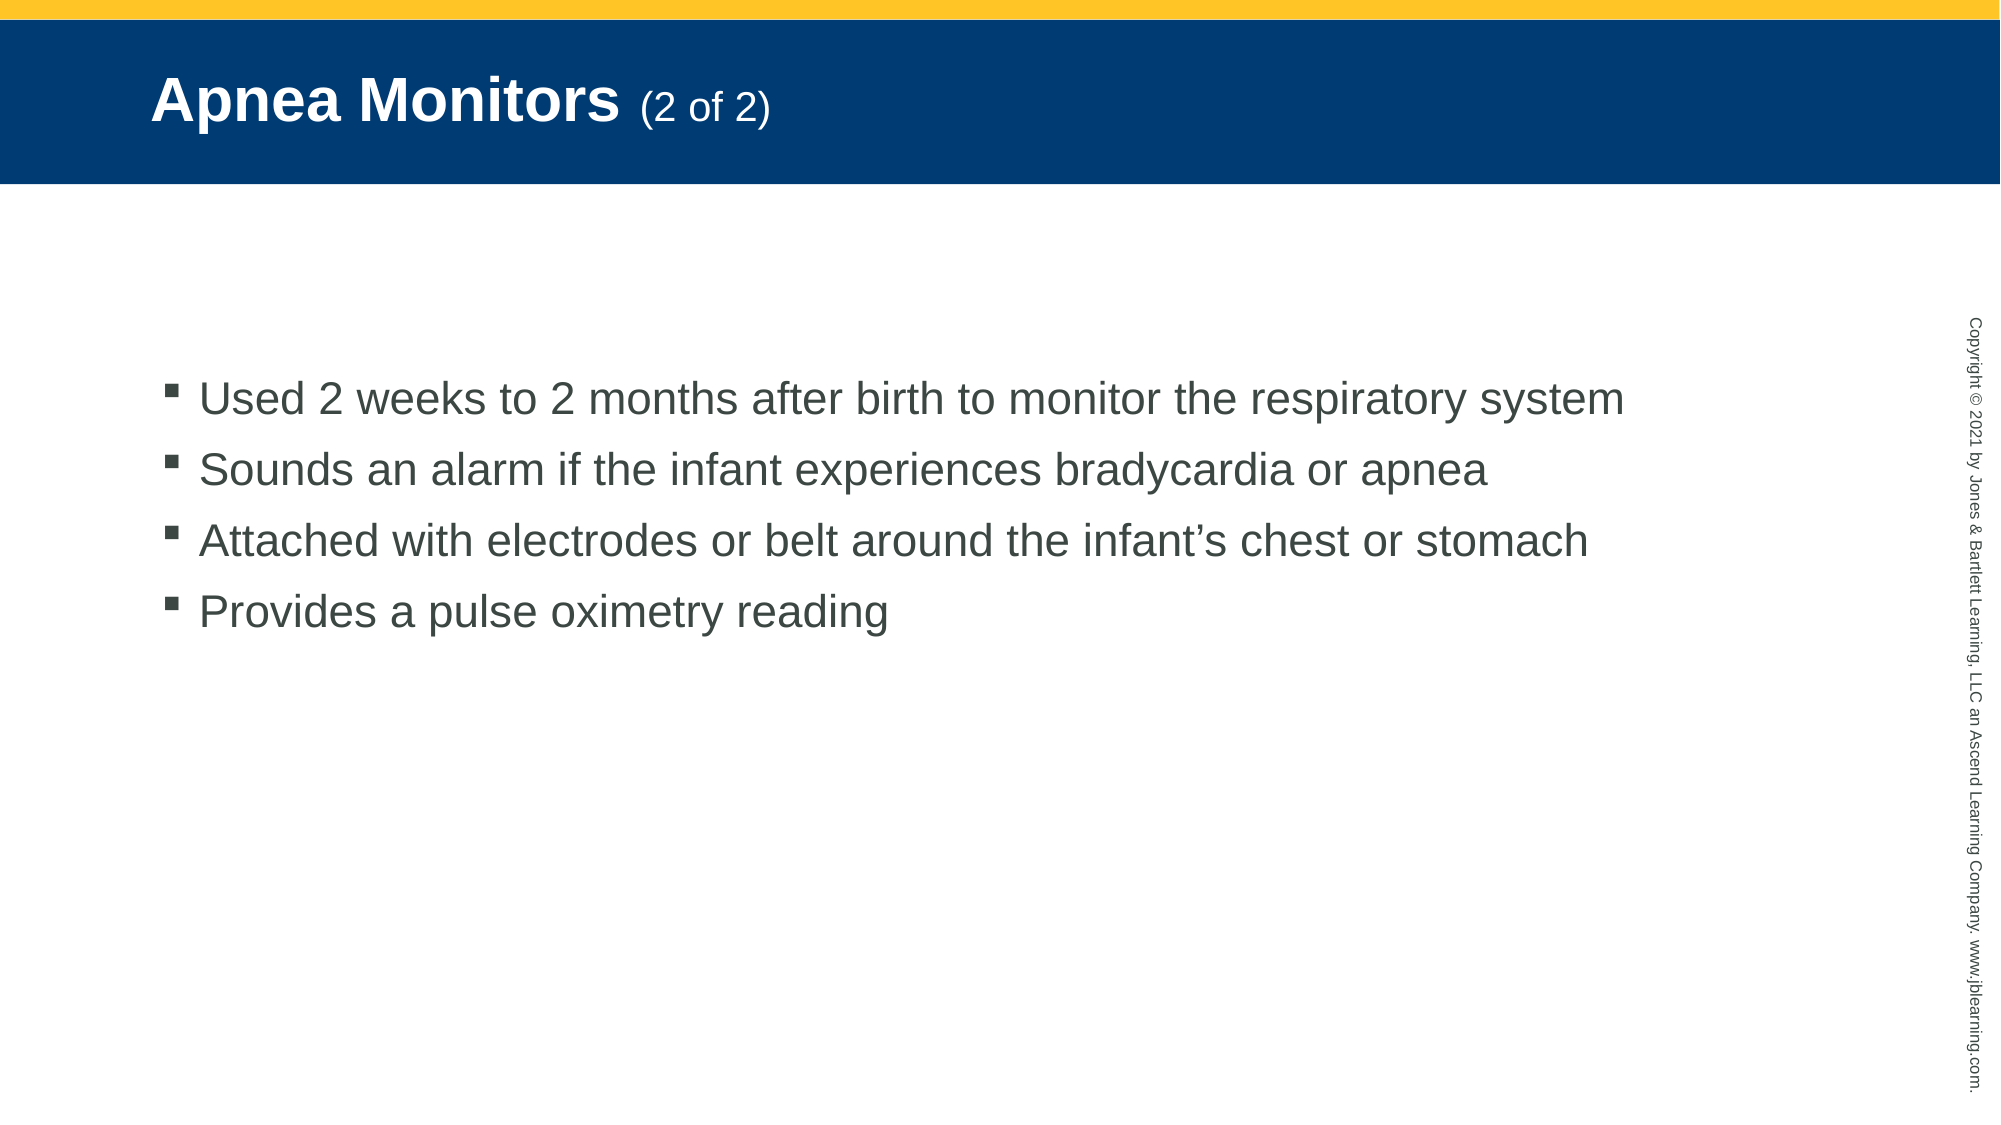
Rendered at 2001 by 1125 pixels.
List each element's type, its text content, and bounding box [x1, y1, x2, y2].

list Used 2 weeks to 2 months after birth to monitor the respiratory system Sounds an alarm if the infant experiences bradycardia or apnea Attached with electrodes or belt around the infant’s chest or stomach Provides a pulse oximetry reading [146, 361, 1859, 1016]
title Apnea Monitors (2 of 2) [0, 19, 2000, 185]
